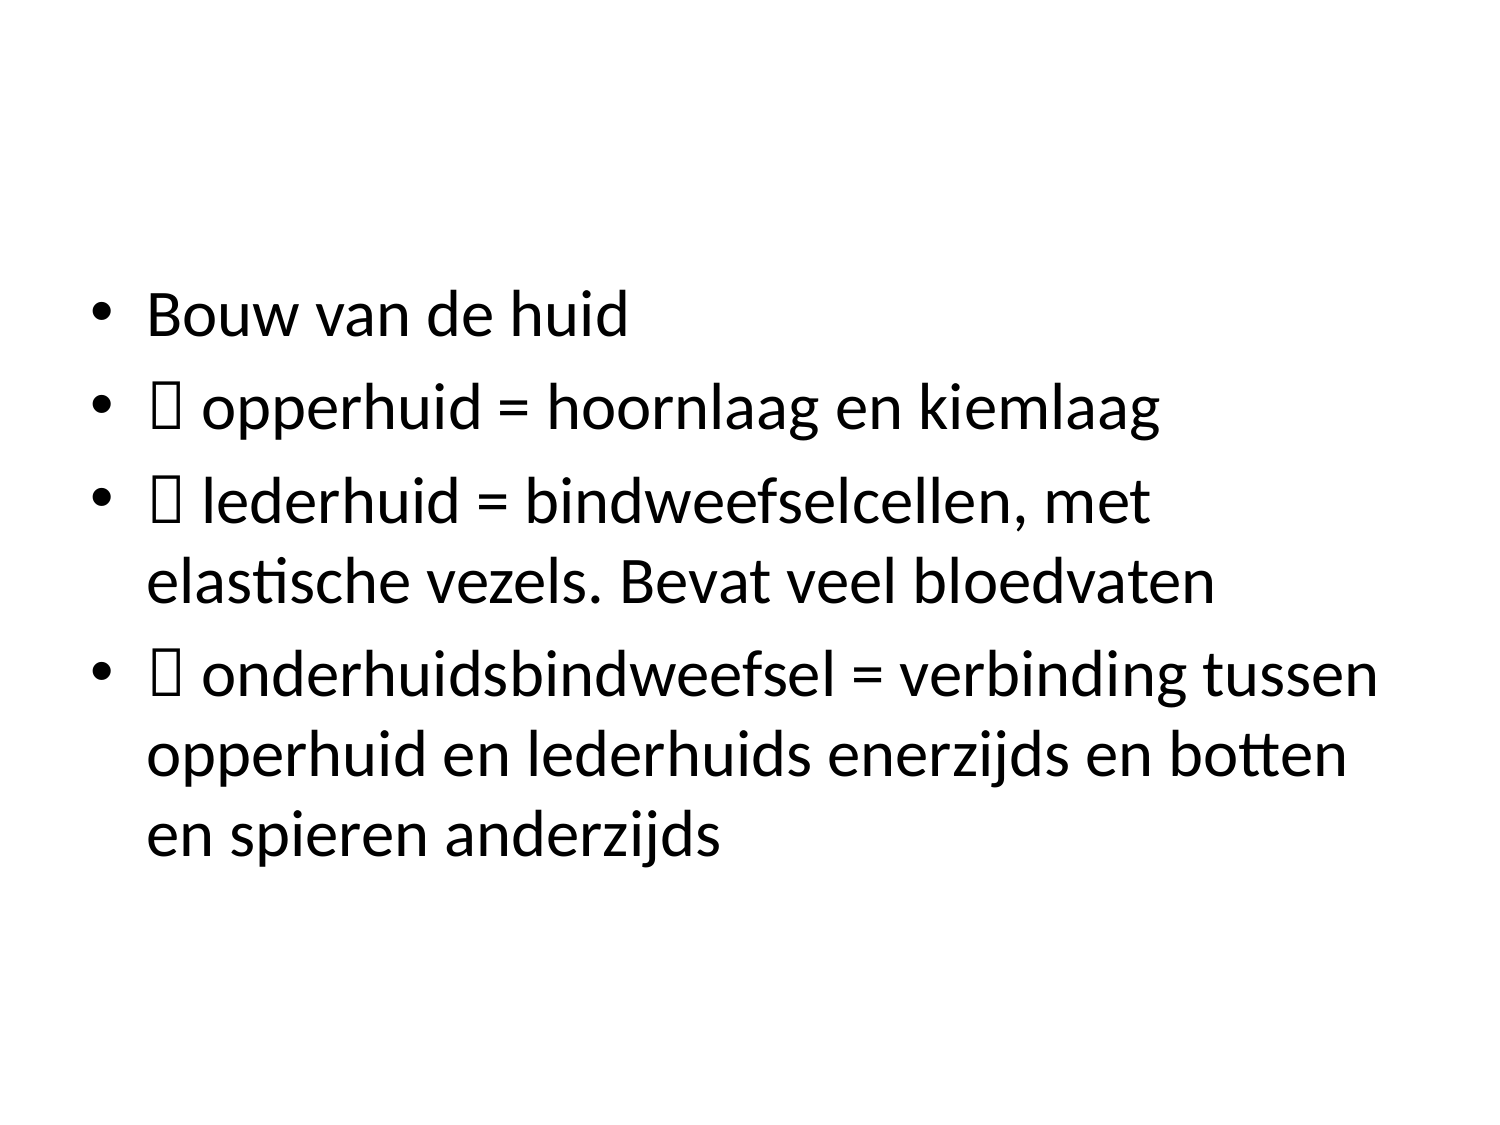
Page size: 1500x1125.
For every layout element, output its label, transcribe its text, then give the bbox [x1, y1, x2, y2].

list Bouw van de huid  opperhuid = hoornlaag en kiemlaag  lederhuid = bindweefselcellen, met elastische vezels. Bevat veel bloedvaten  onderhuidsbindweefsel = verbinding tussen opperhuid en lederhuids enerzijds en botten en spieren anderzijds [75, 262, 1425, 1005]
